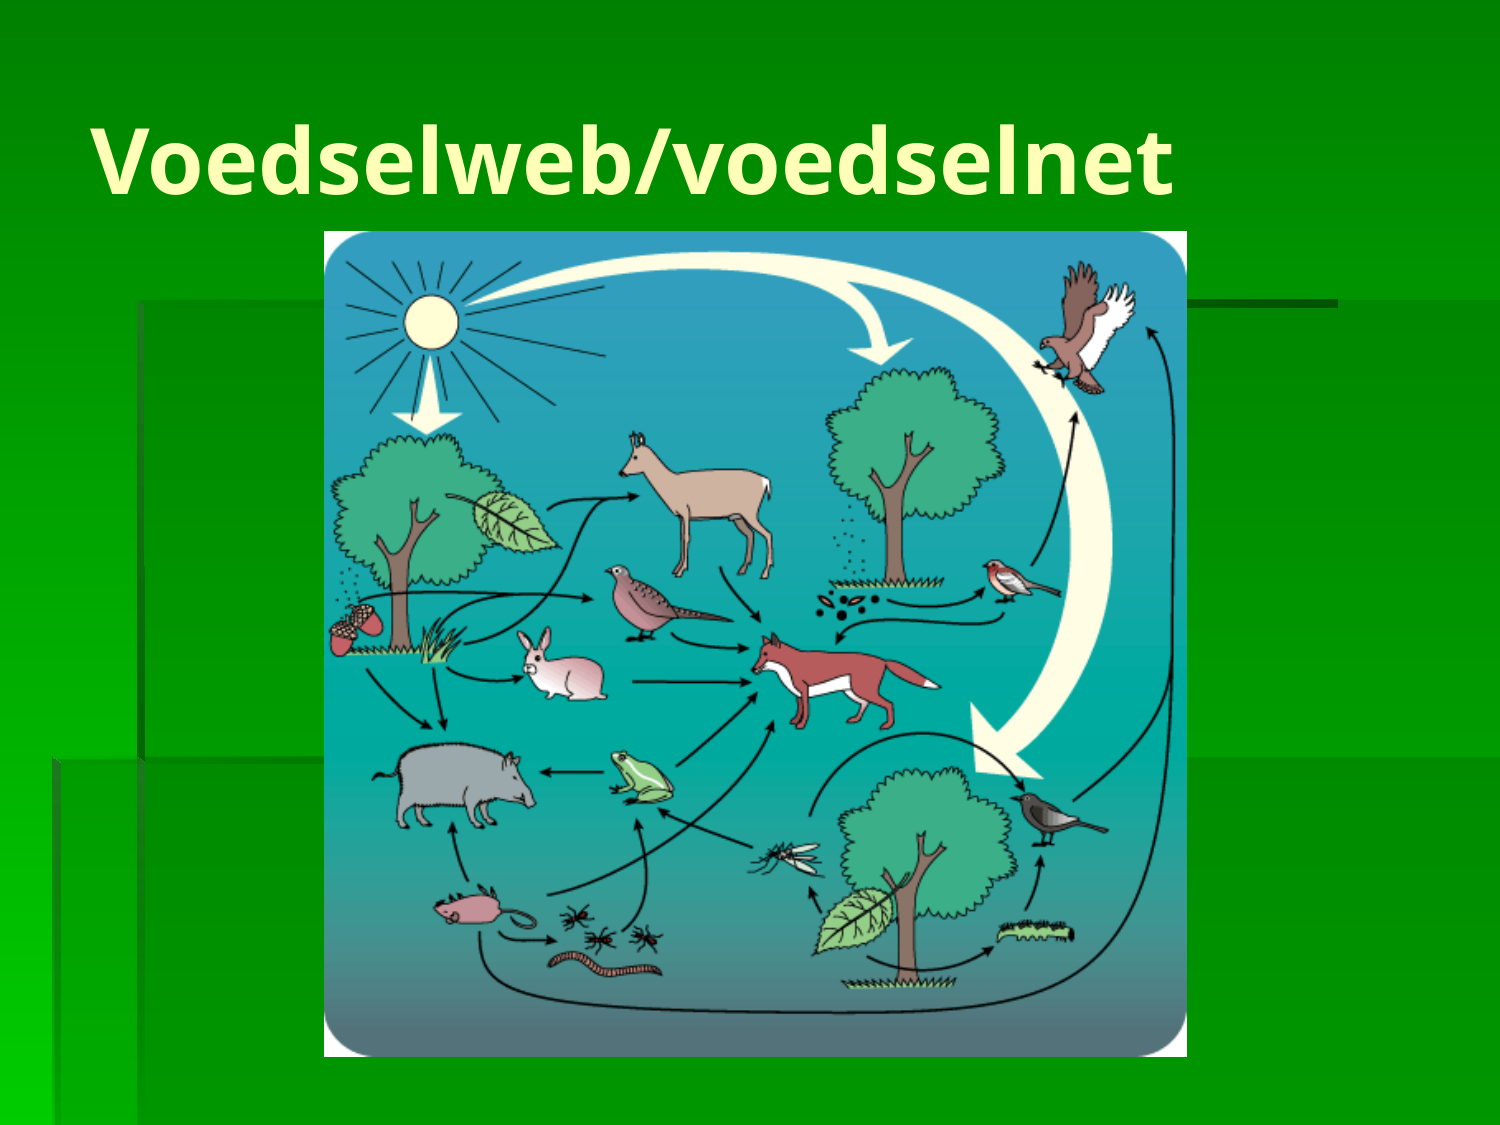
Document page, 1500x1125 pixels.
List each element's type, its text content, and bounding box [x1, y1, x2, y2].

title Voedselweb/voedselnet [75, 40, 1451, 275]
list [324, 231, 1188, 1057]
